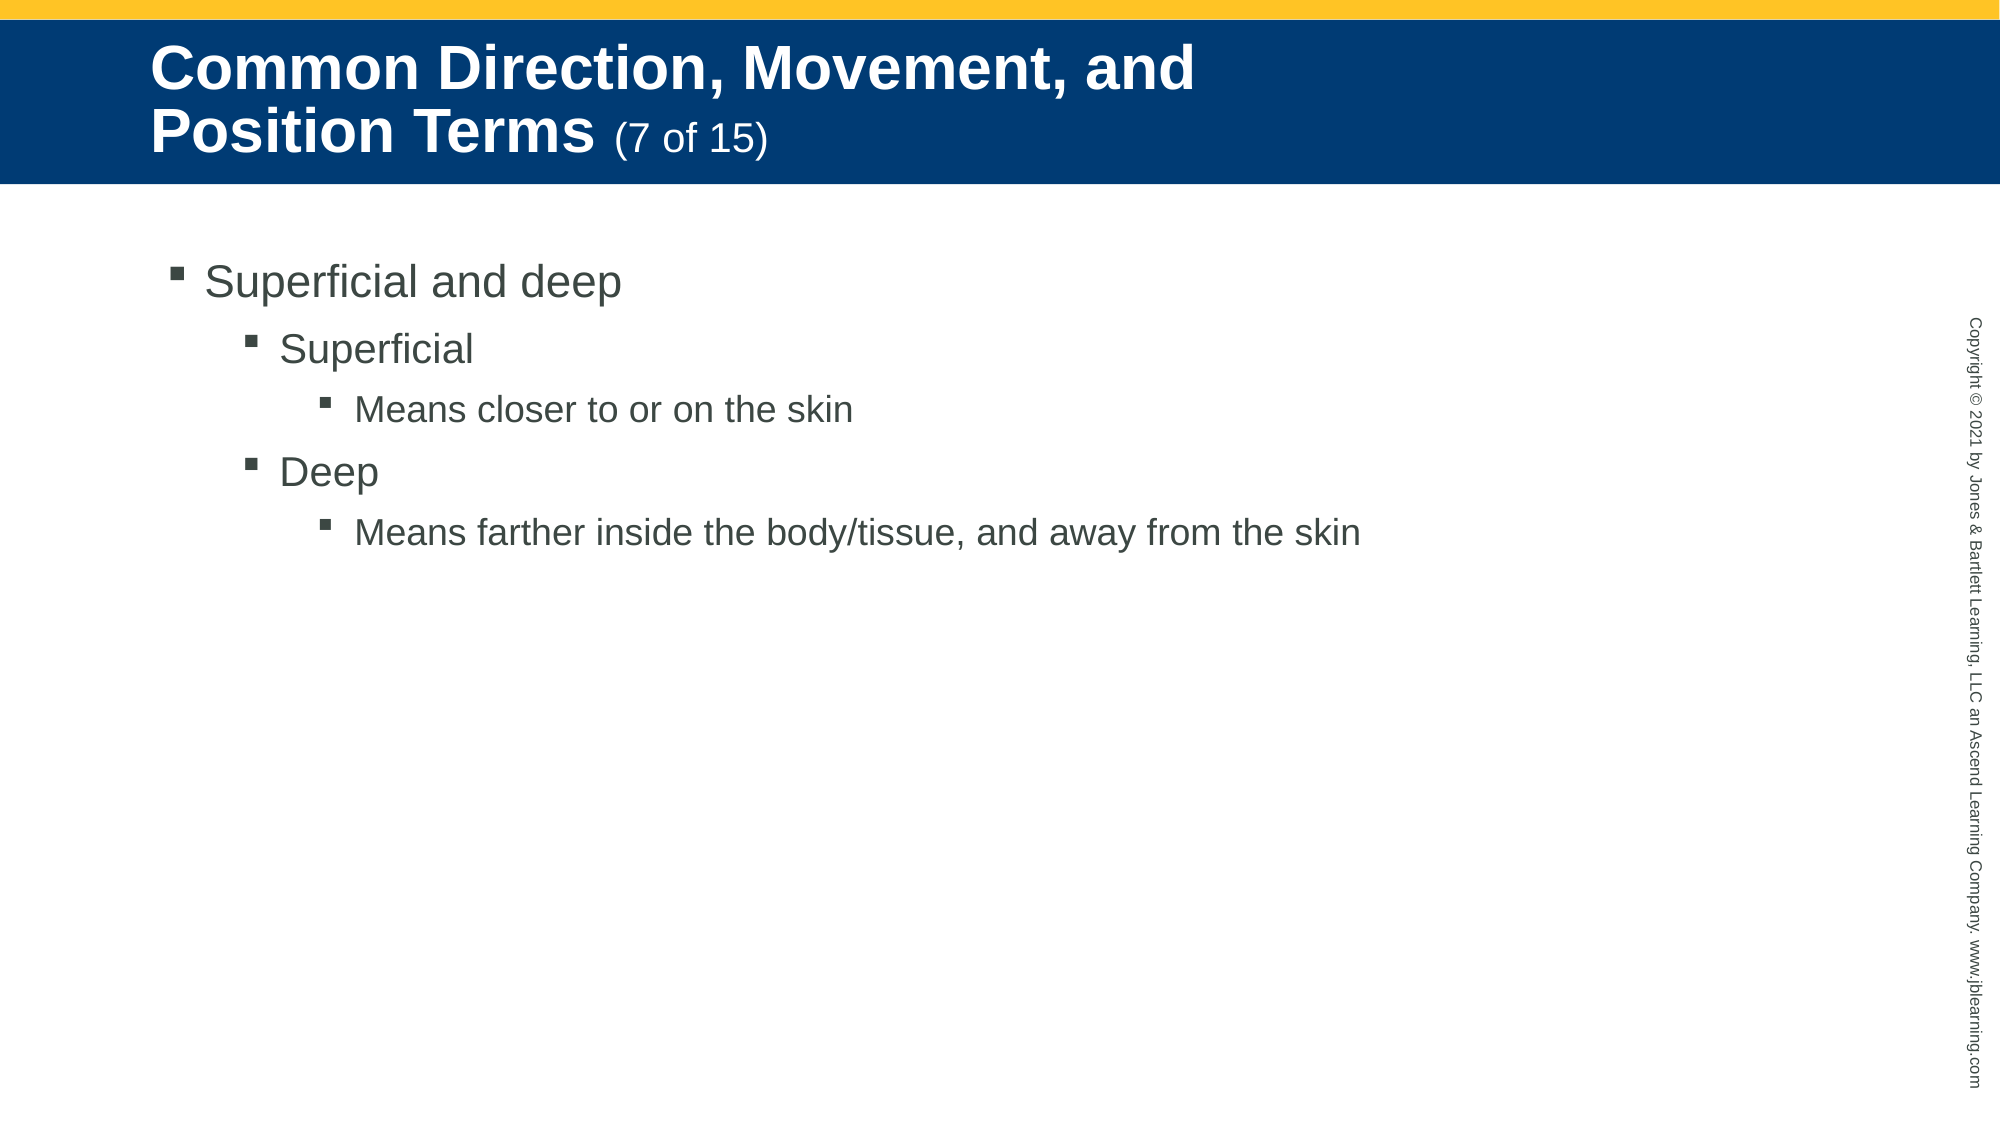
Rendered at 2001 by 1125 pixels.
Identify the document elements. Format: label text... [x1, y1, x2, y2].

title Common Direction, Movement, and Position Terms (7 of 15) [0, 19, 2000, 185]
list Superficial and deep Superficial Means closer to or on the skin Deep Means farther inside the body/tissue, and away from the skin [151, 244, 1840, 1016]
